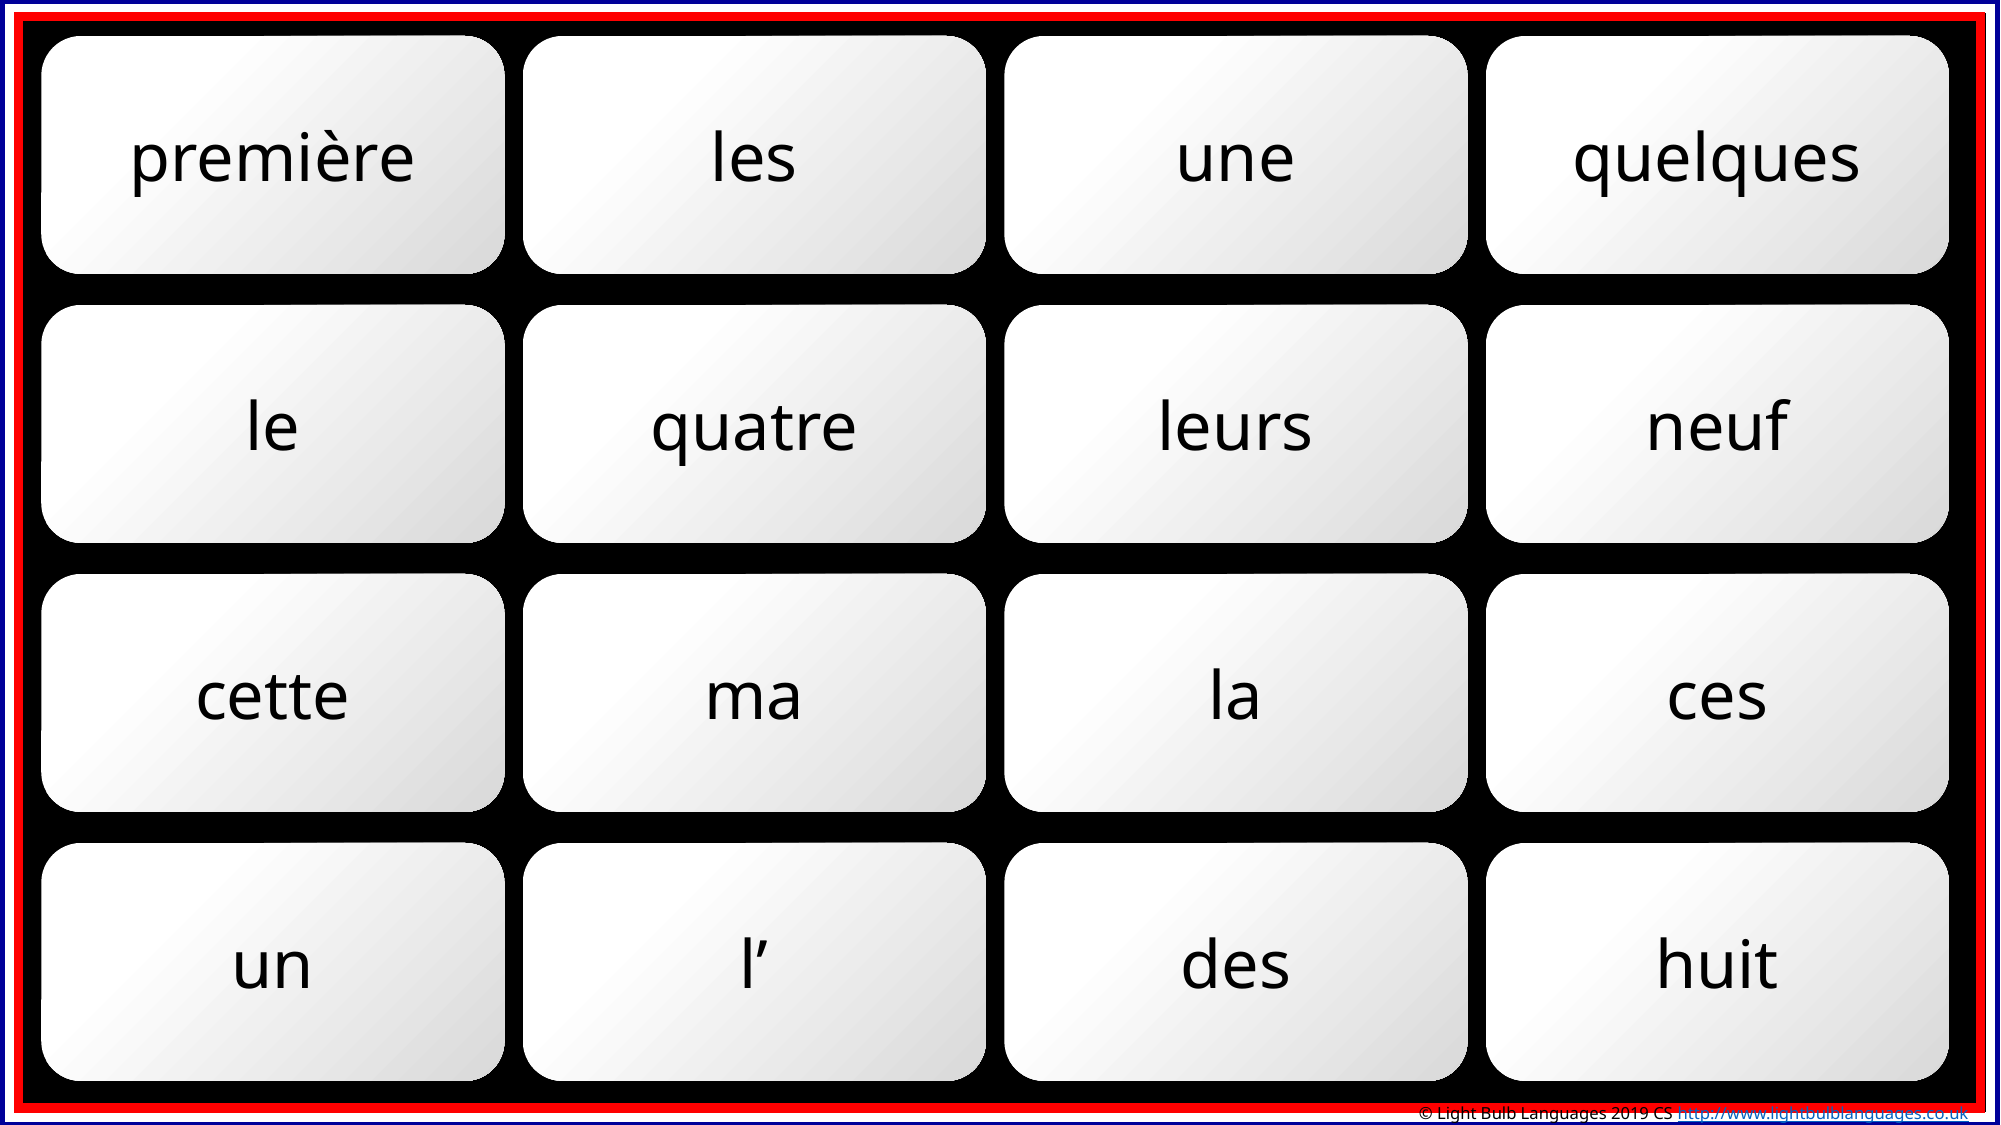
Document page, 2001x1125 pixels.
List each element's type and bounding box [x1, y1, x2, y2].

text_box [0, 0, 2000, 1125]
